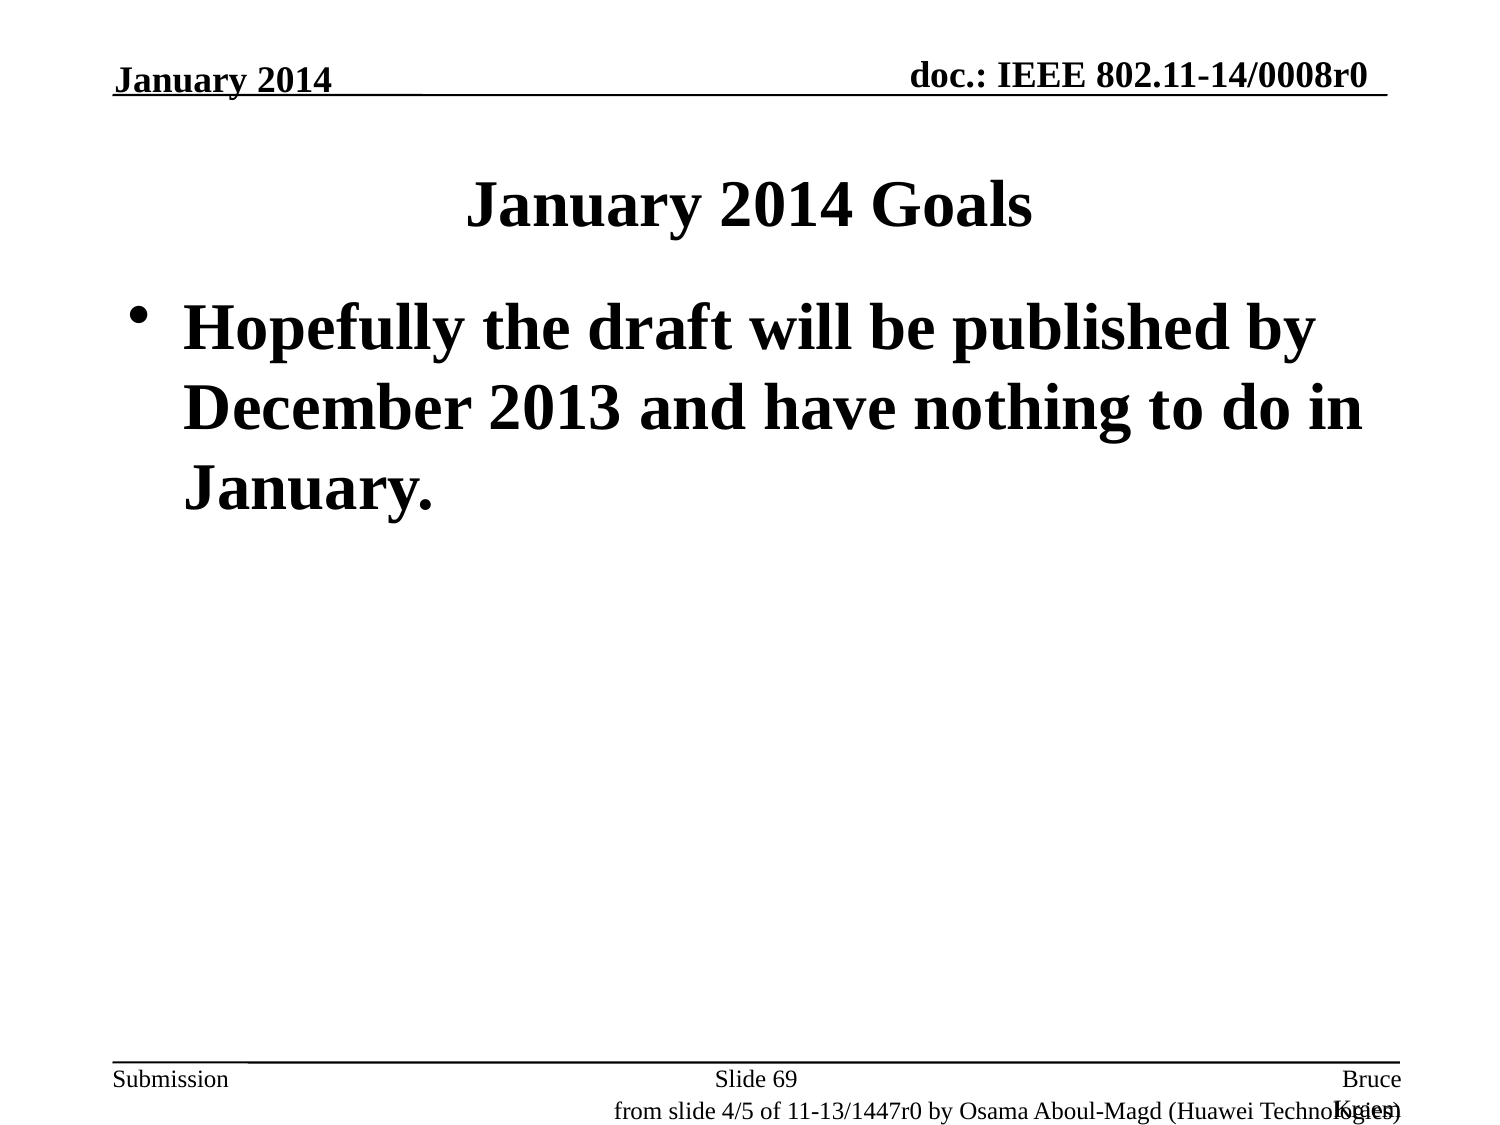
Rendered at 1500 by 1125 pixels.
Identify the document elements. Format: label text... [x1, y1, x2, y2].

footer Bruce Kraemer, Marvell [1325, 1062, 1402, 1087]
slide_number Slide 69 [712, 1062, 800, 1087]
title January 2014 Goals [112, 112, 1388, 275]
text_box from slide 4/5 of 11-13/1447r0 by Osama Aboul-Magd (Huawei Technologies) [343, 1087, 1417, 1125]
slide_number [114, 54, 374, 100]
list Hopefully the draft will be published by December 2013 and have nothing to do in January. [112, 275, 1438, 1000]
